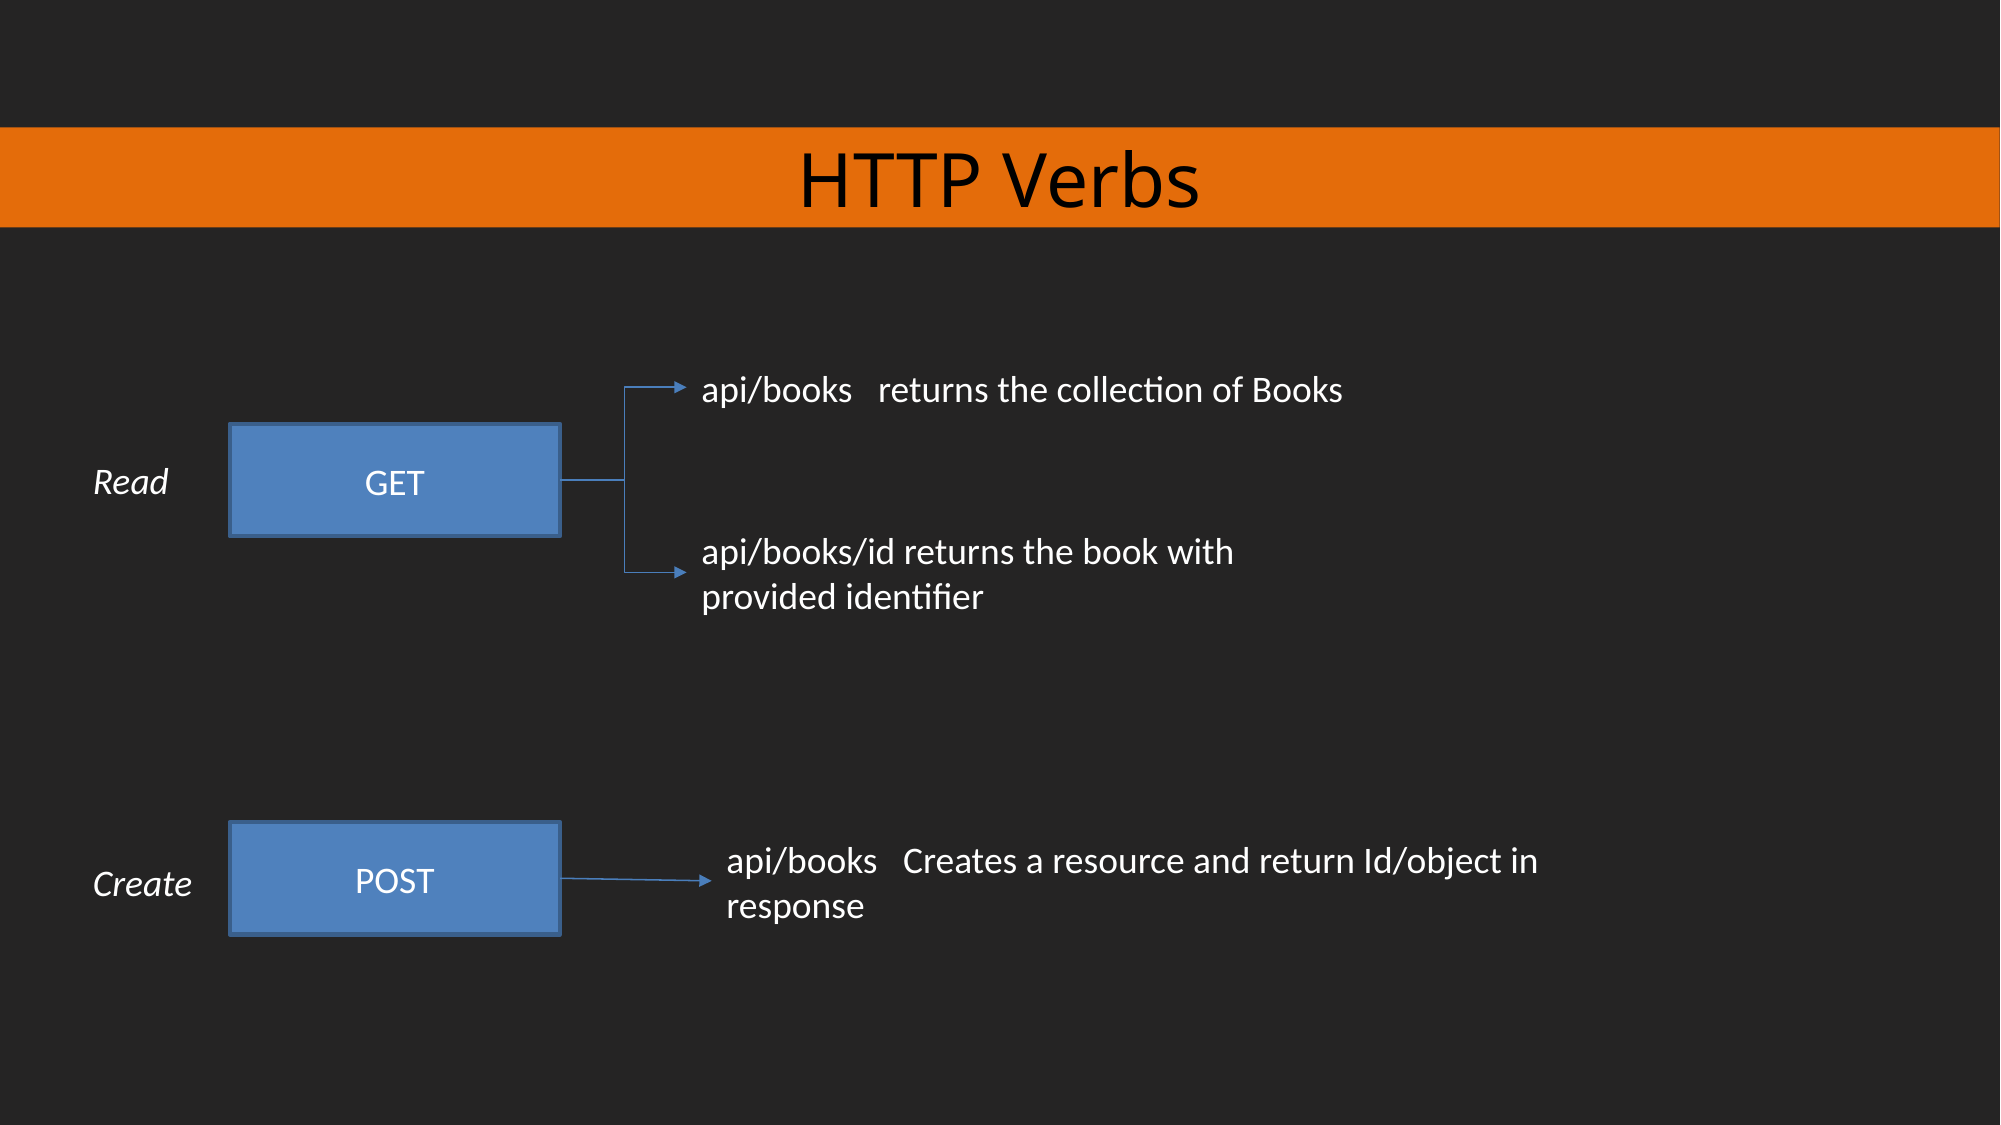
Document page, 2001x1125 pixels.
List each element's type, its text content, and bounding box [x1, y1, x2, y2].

text_box api/books Creates a resource and return Id/object in response [711, 828, 1617, 934]
text_box Read [78, 449, 201, 510]
text_box api/books/id returns the book with provided identifier [686, 519, 1341, 625]
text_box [559, 387, 687, 479]
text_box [559, 479, 687, 574]
text_box Create [78, 851, 269, 912]
text_box api/books returns the collection of Books [686, 357, 1592, 418]
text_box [559, 878, 712, 882]
text_box HTTP Verbs [0, 127, 2000, 228]
text_box POST [228, 820, 562, 937]
text_box GET [228, 422, 554, 538]
